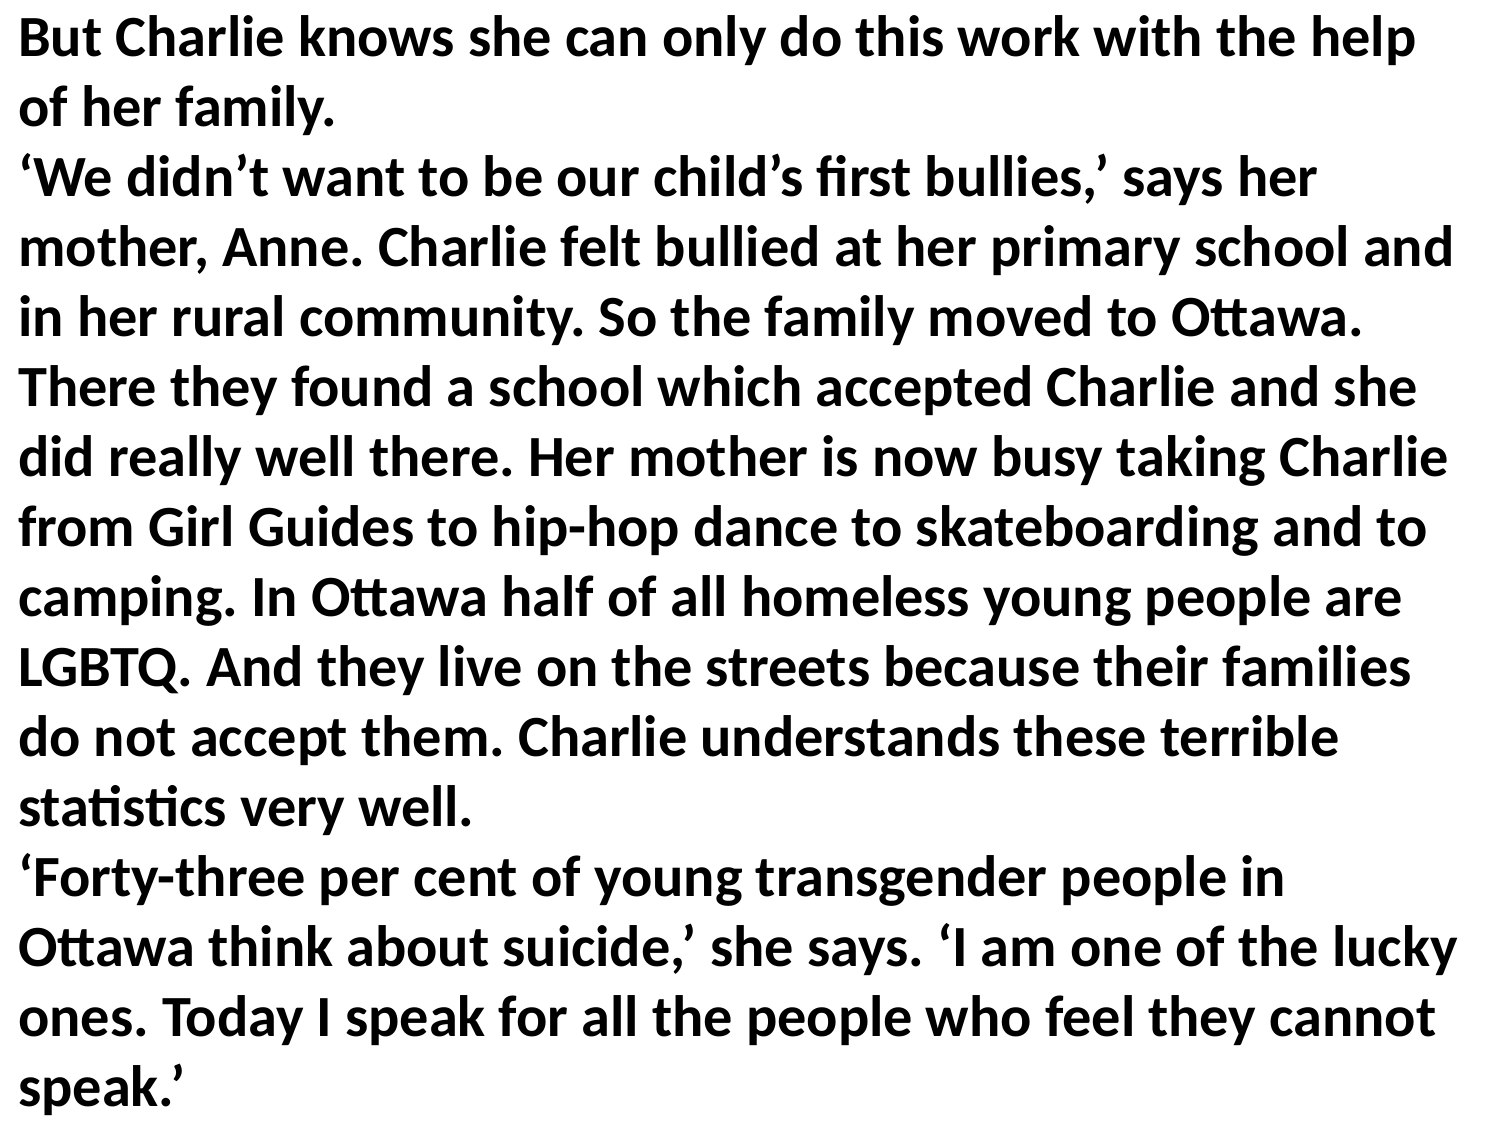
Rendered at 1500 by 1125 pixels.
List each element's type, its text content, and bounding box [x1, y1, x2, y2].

text_box But Charlie knows she can only do this work with the help of her family. ‘We didn’t want to be our child’s first bullies,’ says her mother, Anne. Charlie felt bullied at her primary school and in her rural community. So the family moved to Ottawa. There they found a school which accepted Charlie and she did really well there. Her mother is now busy taking Charlie from Girl Guides to hip-hop dance to skateboarding and to camping. In Ottawa half of all homeless young people are LGBTQ. And they live on the streets because their families do not accept them. Charlie understands these terrible statistics very well. ‘Forty-three per cent of young transgender people in Ottawa think about suicide,’ she says. ‘I am one of the lucky ones. Today I speak for all the people who feel they cannot speak.’ [3, 0, 1475, 1125]
